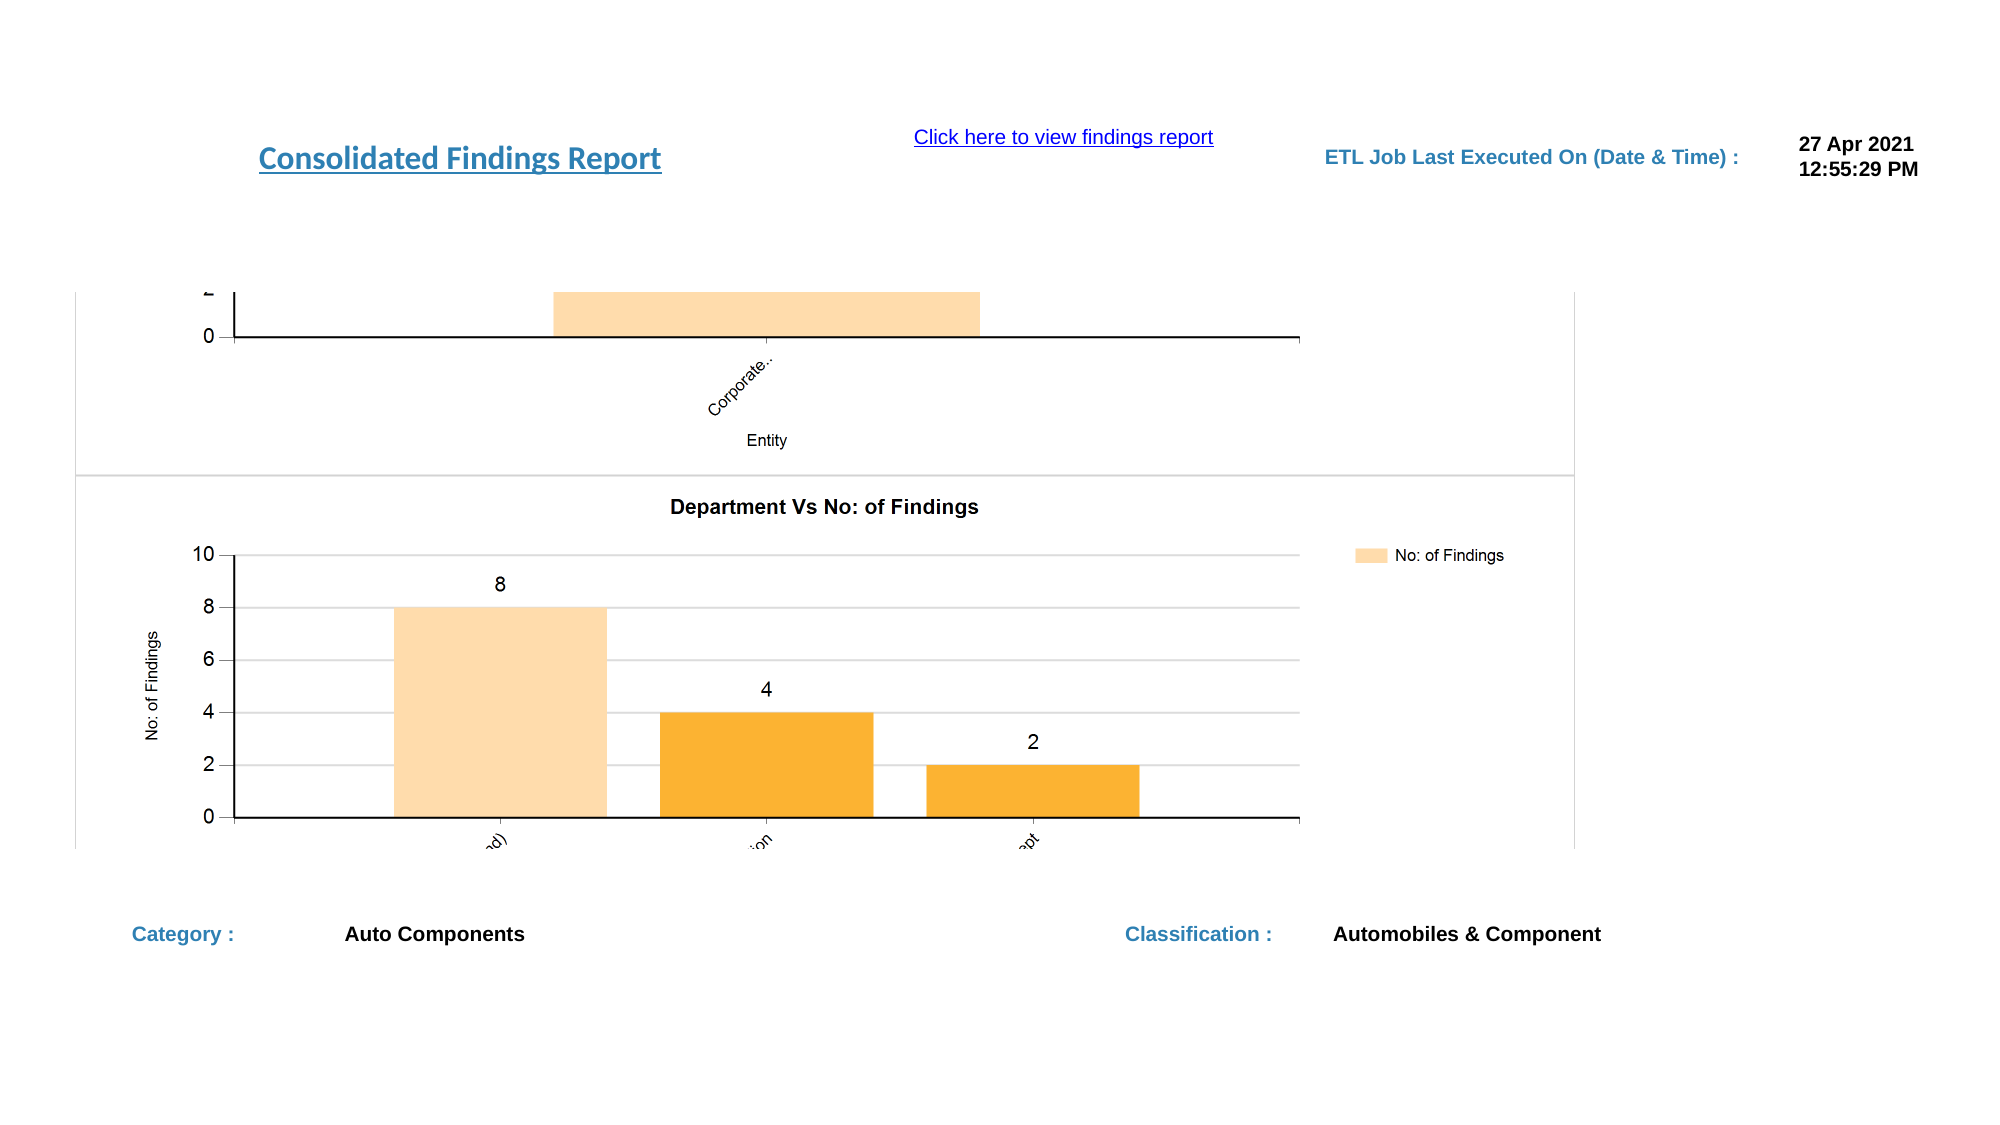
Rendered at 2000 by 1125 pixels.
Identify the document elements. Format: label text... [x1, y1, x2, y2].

picture [74, 291, 1576, 850]
text_box Click here to view findings report [886, 119, 1241, 157]
text_box 27 Apr 2021 12:55:29 PM [1792, 119, 1925, 193]
text_box Consolidated Findings Report [91, 119, 831, 193]
picture [74, 858, 1926, 1008]
text_box ETL Job Last Executed On (Date & Time) : [1273, 119, 1791, 193]
